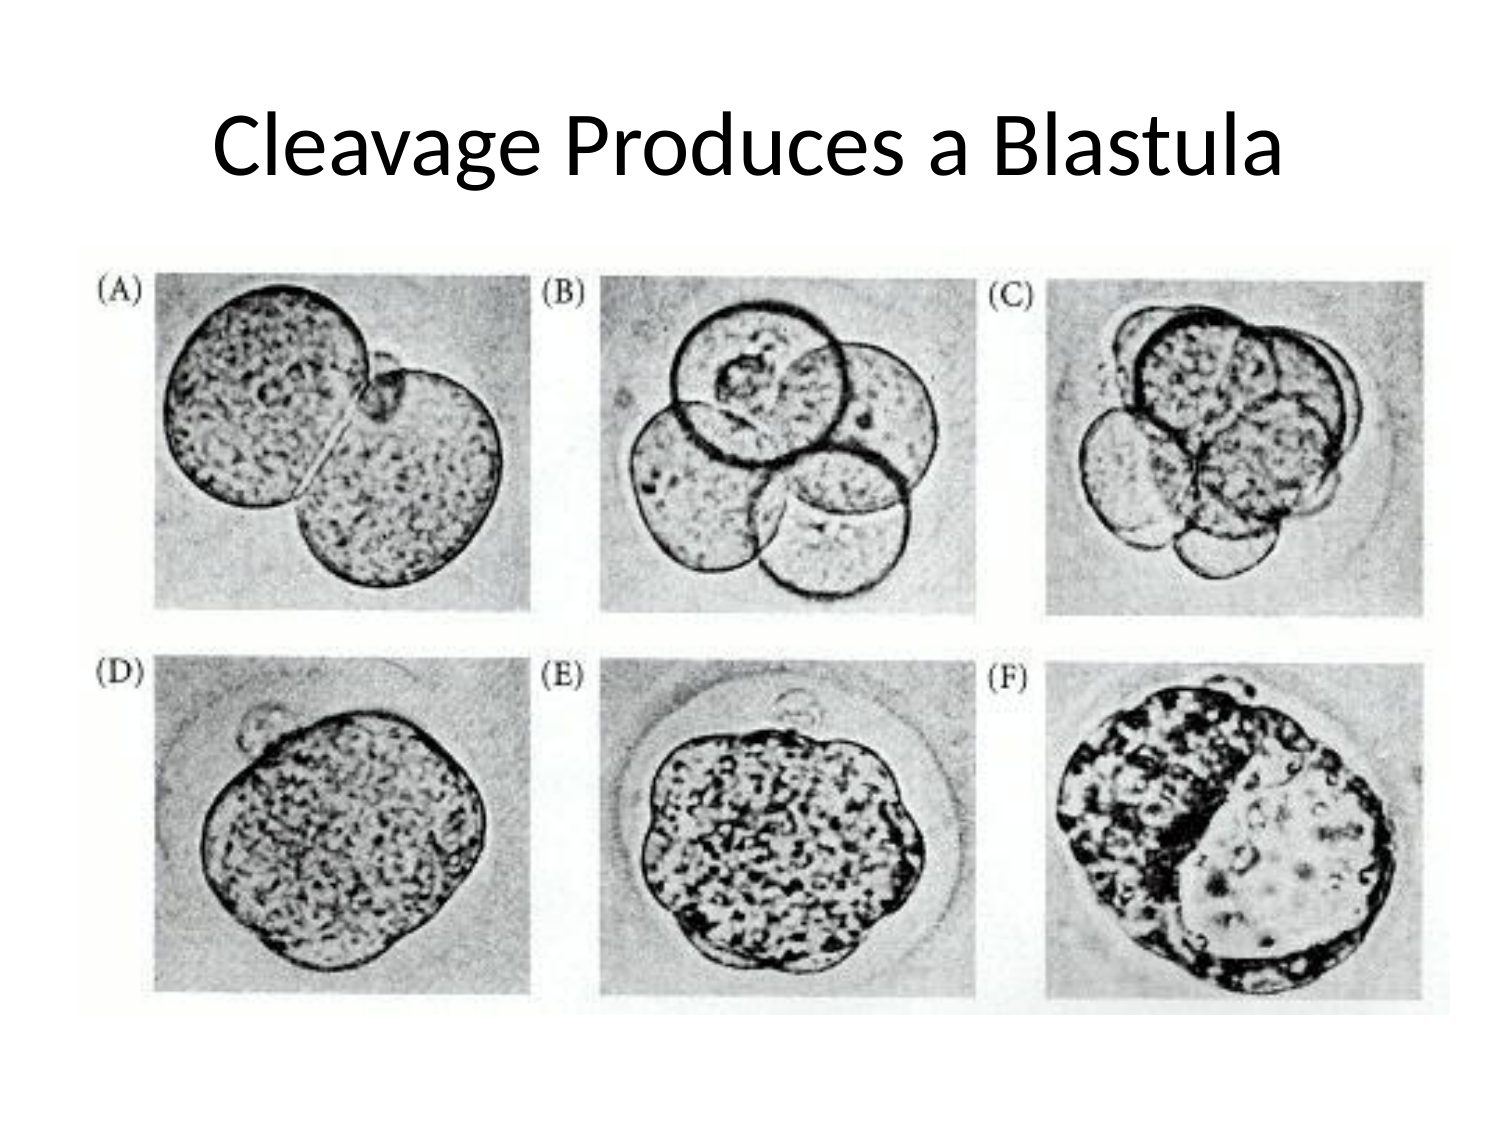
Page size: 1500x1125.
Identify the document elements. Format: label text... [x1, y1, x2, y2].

title Cleavage Produces a Blastula [75, 45, 1425, 233]
picture [74, 246, 1451, 1016]
